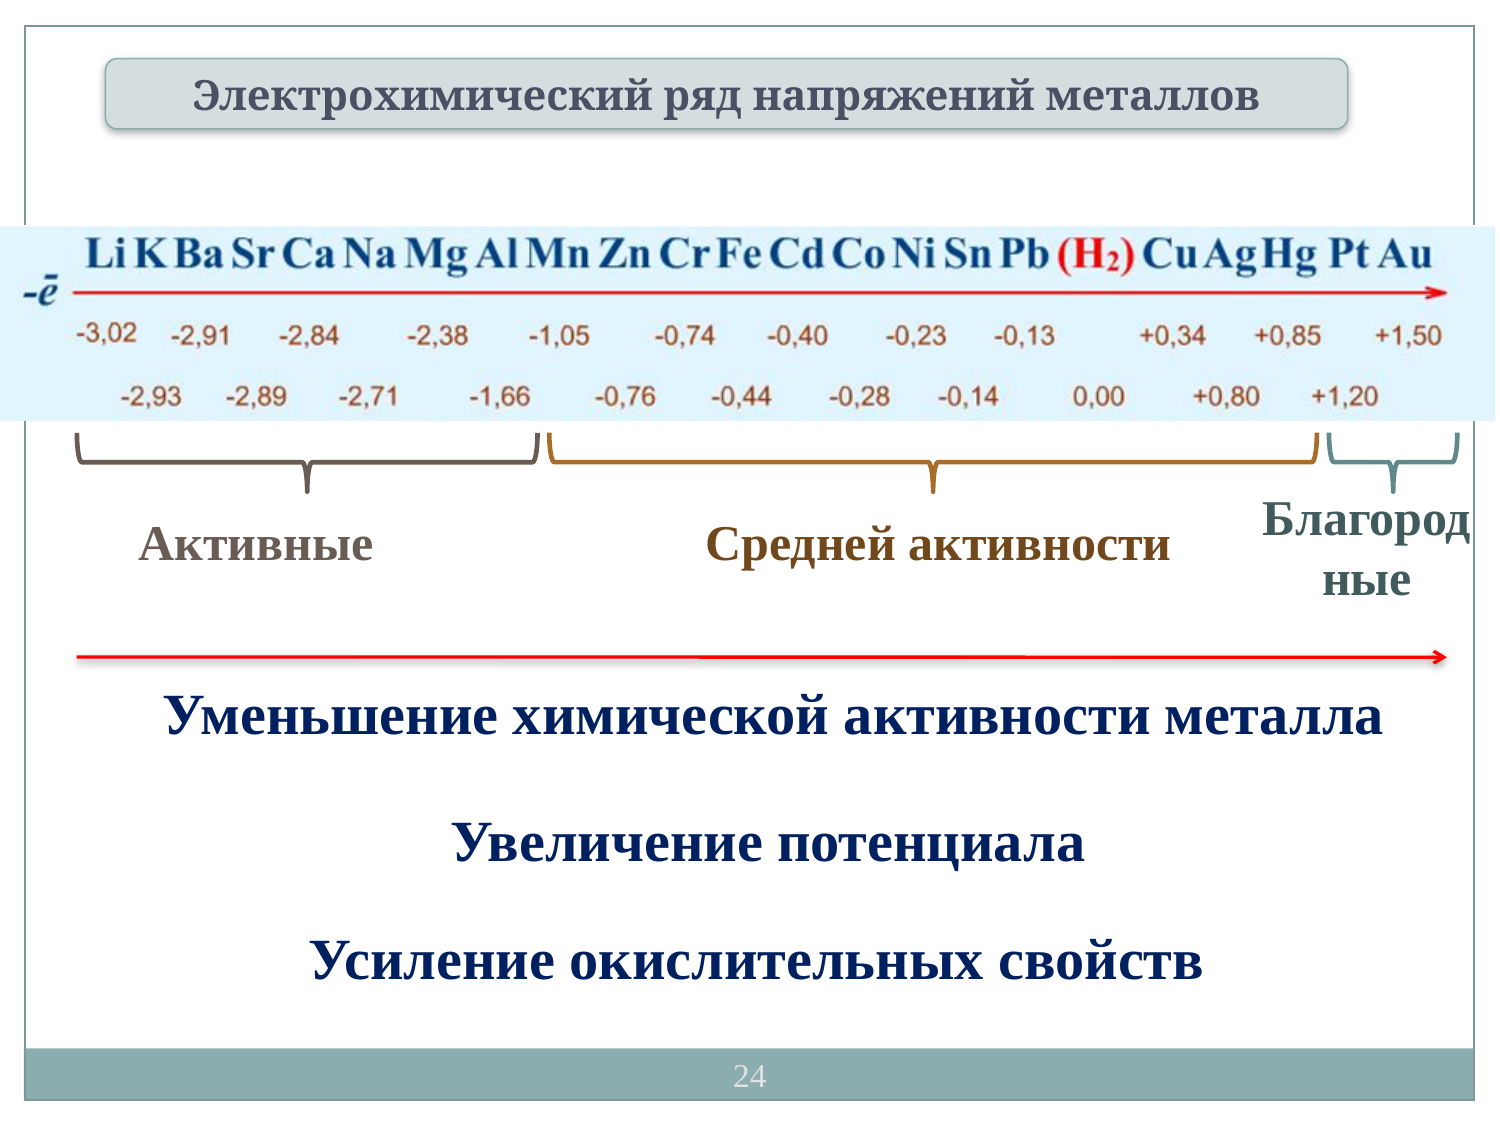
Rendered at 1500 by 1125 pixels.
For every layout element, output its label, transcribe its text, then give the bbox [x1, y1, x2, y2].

text_box [76, 432, 539, 493]
slide_number 24 [699, 1037, 800, 1110]
text_box Средней активности [690, 503, 1211, 579]
text_box [1328, 432, 1459, 493]
text_box Усиление окислительных свойств [289, 913, 1223, 999]
text_box Активные [123, 503, 462, 579]
text_box Уменьшение химической активности металла [135, 669, 1412, 754]
text_box Электрохимический ряд напряжений металлов [104, 57, 1349, 130]
text_box [548, 432, 1318, 493]
text_box Благород ные [1239, 478, 1495, 614]
picture [0, 225, 1498, 422]
text_box Увеличение потенциала [171, 795, 1365, 881]
